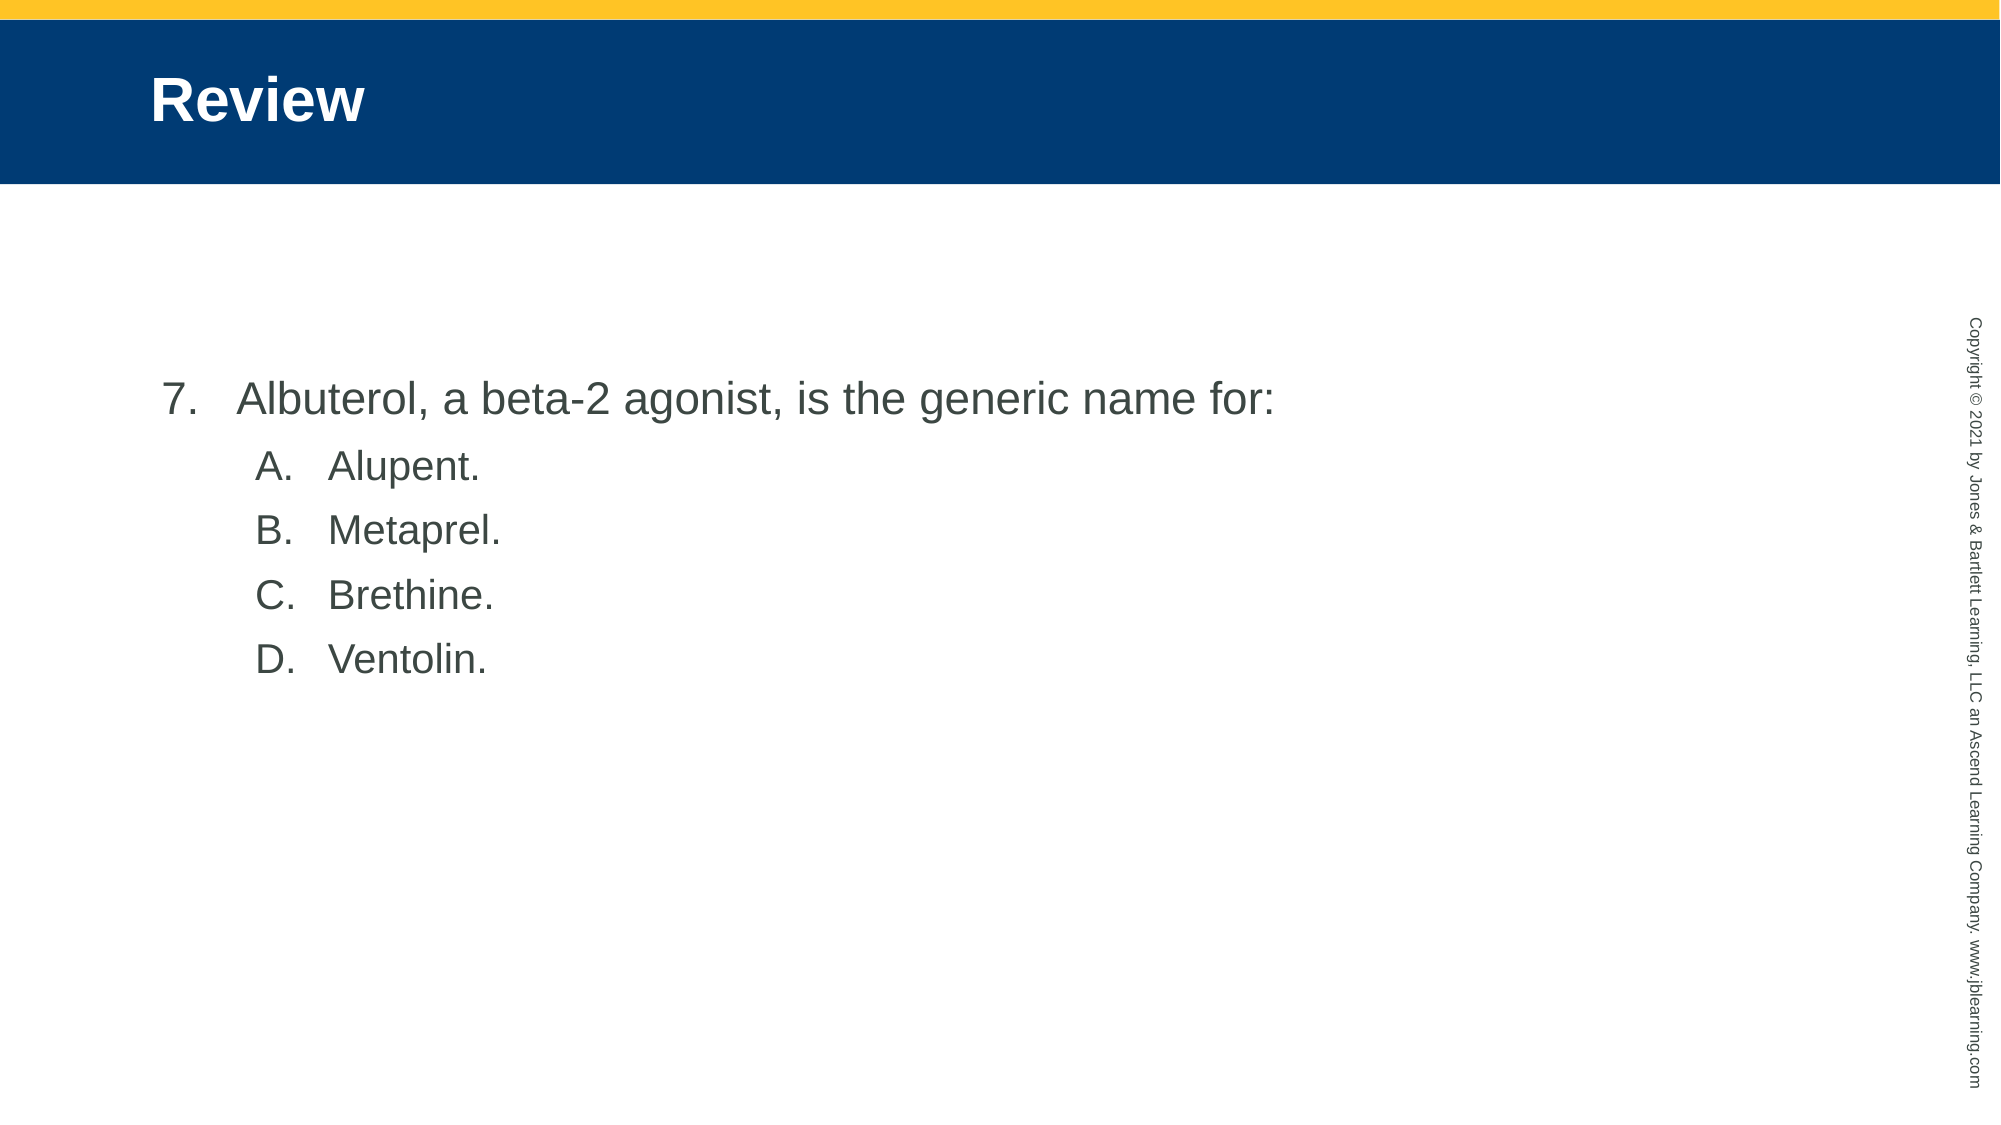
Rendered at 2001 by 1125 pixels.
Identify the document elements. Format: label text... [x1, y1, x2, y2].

list Albuterol, a beta-2 agonist, is the generic name for: Alupent. Metaprel. Brethine. Ventolin. [146, 361, 1859, 1016]
title Review [0, 19, 2000, 185]
